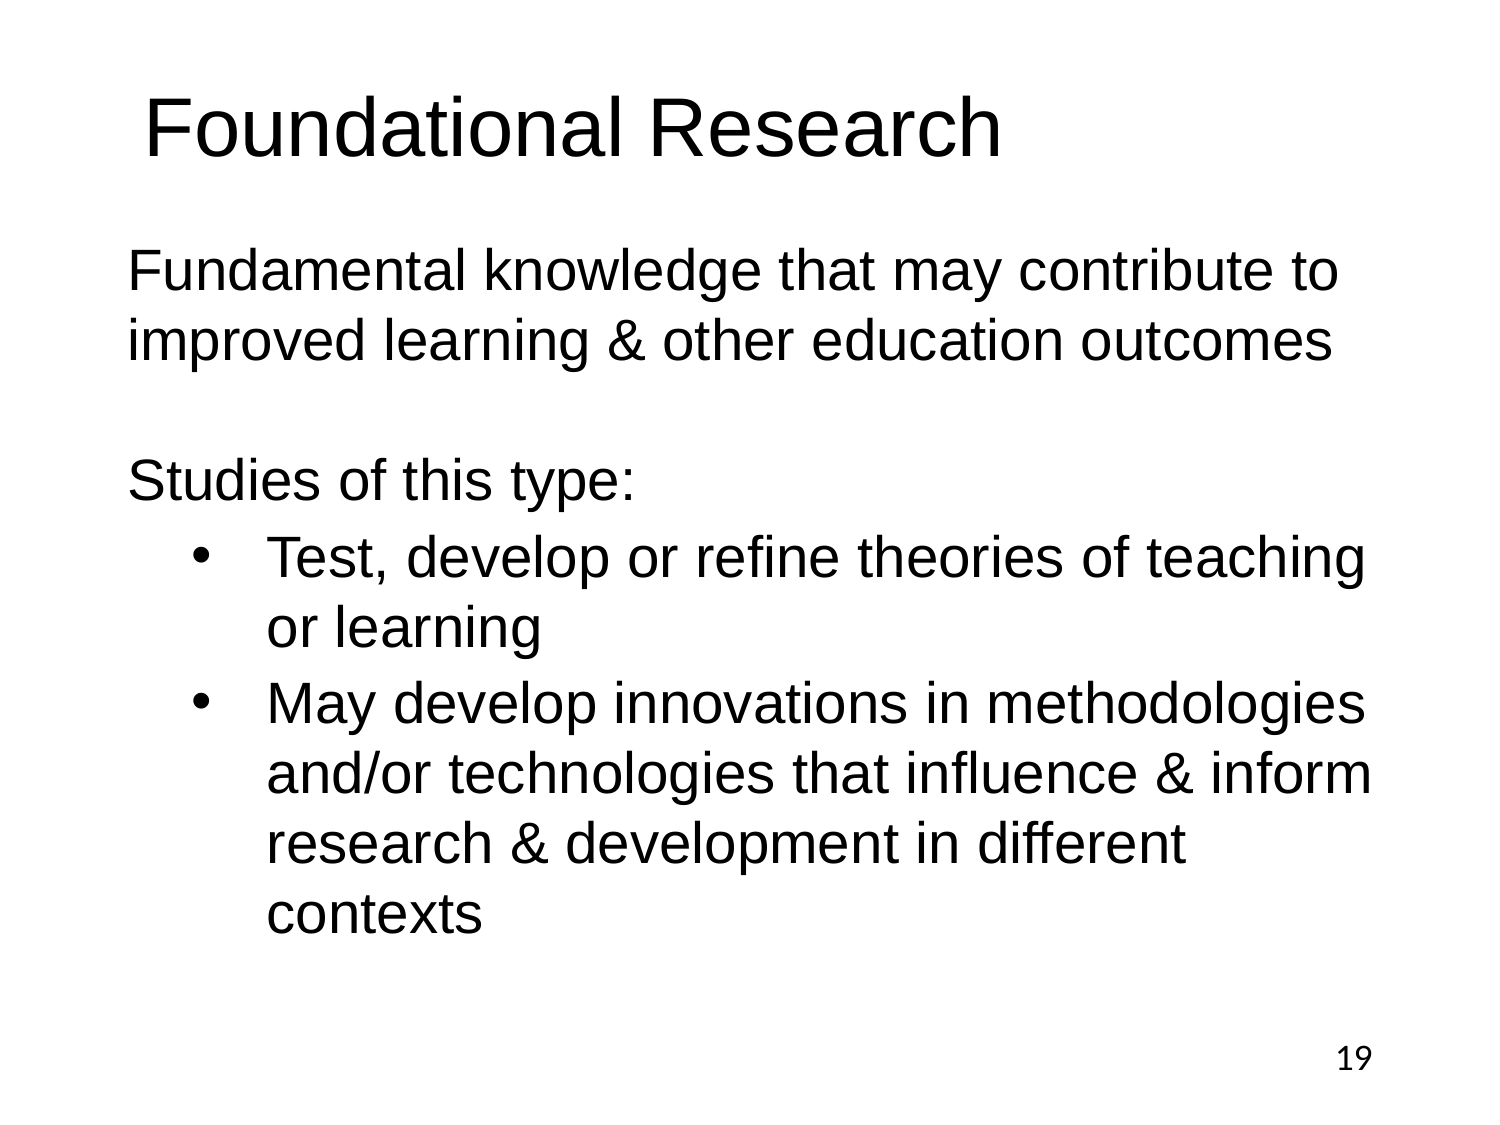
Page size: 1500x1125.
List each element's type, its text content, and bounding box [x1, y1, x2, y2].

slide_number 19 [1074, 1025, 1388, 1100]
text_box Fundamental knowledge that may contribute to improved learning & other education outcomes Studies of this type: Test, develop or refine theories of teaching or learning May develop innovations in methodologies and/or technologies that influence & inform research & development in different contexts [112, 224, 1421, 953]
text_box Foundational Research [129, 65, 1405, 172]
